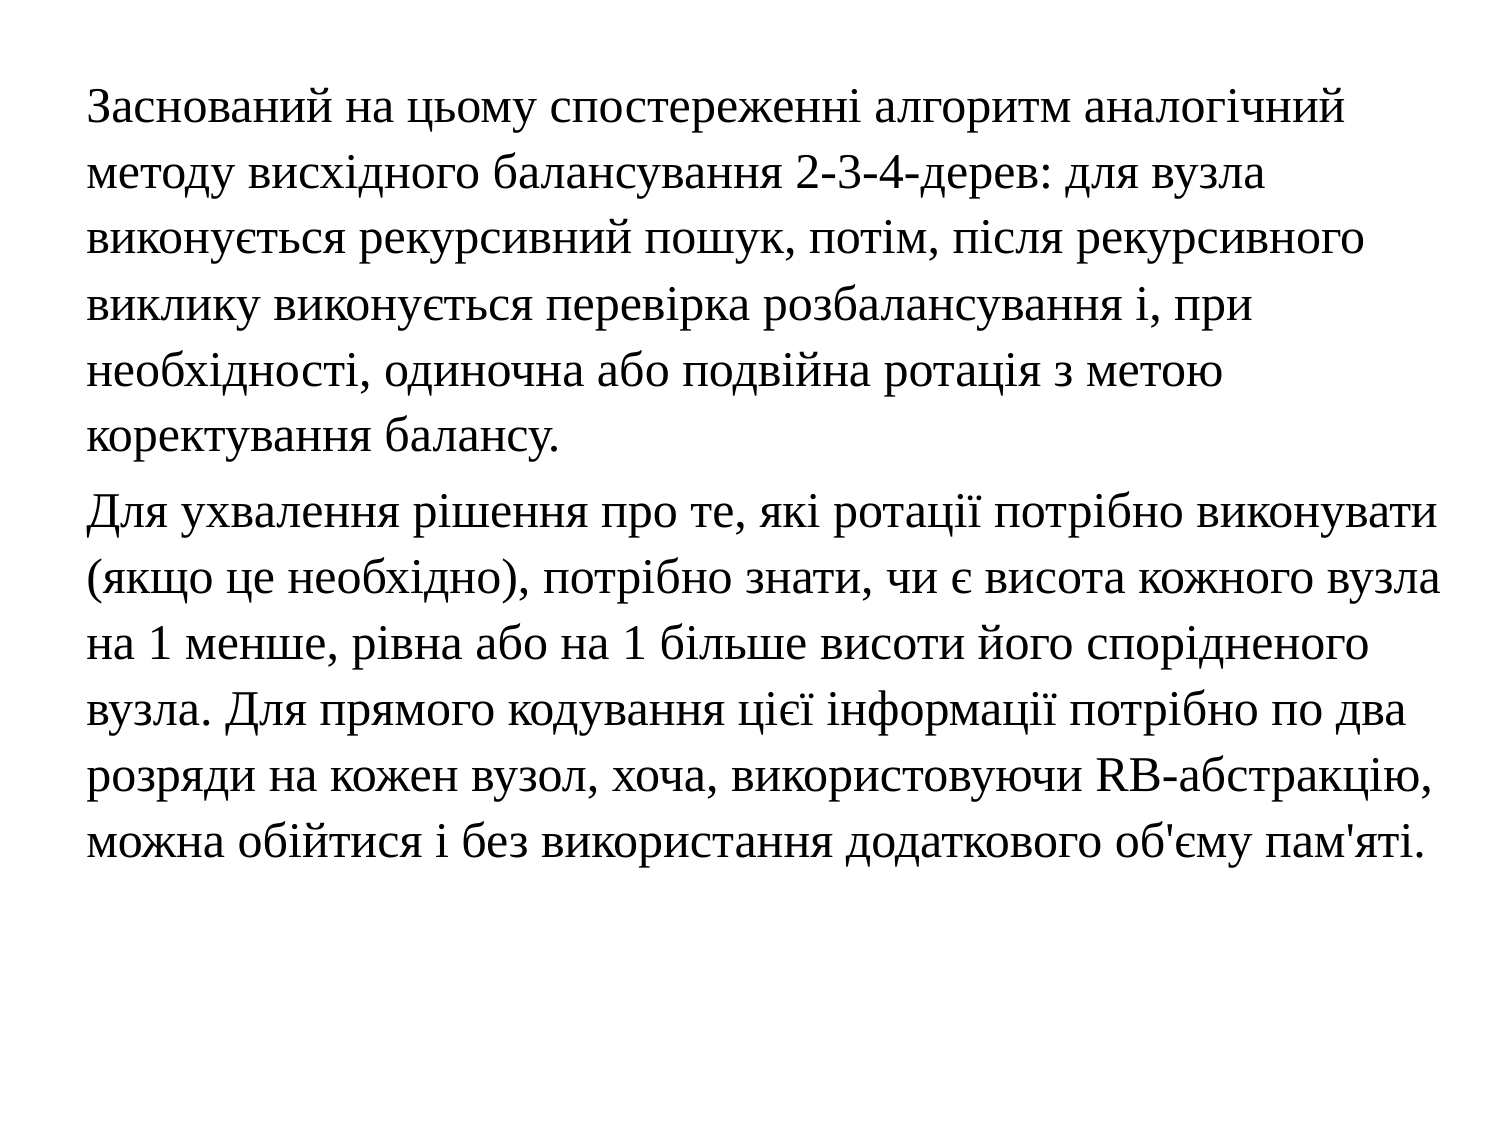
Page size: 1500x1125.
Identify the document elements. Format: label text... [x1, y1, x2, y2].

list Заснований на цьому спостереженні алгоритм аналогічний методу висхідного балансування 2-3-4-дерев: для вузла виконується рекурсивний пошук, потім, після рекурсивного виклику виконується перевірка розбалансування і, при необхідності, одиночна або подвійна ротація з метою коректування балансу. Для ухвалення рішення про те, які ротації потрібно виконувати (якщо це необхідно), потрібно знати, чи є висота кожного вузла на 1 менше, рівна або на 1 більше висоти його спорідненого вузла. Для прямого кодування цієї інформації потрібно по два розряди на кожен вузол, хоча, використовуючи RB-абстракцію, можна обійтися і без використання додаткового об'єму пам'яті. [0, 58, 1500, 1125]
